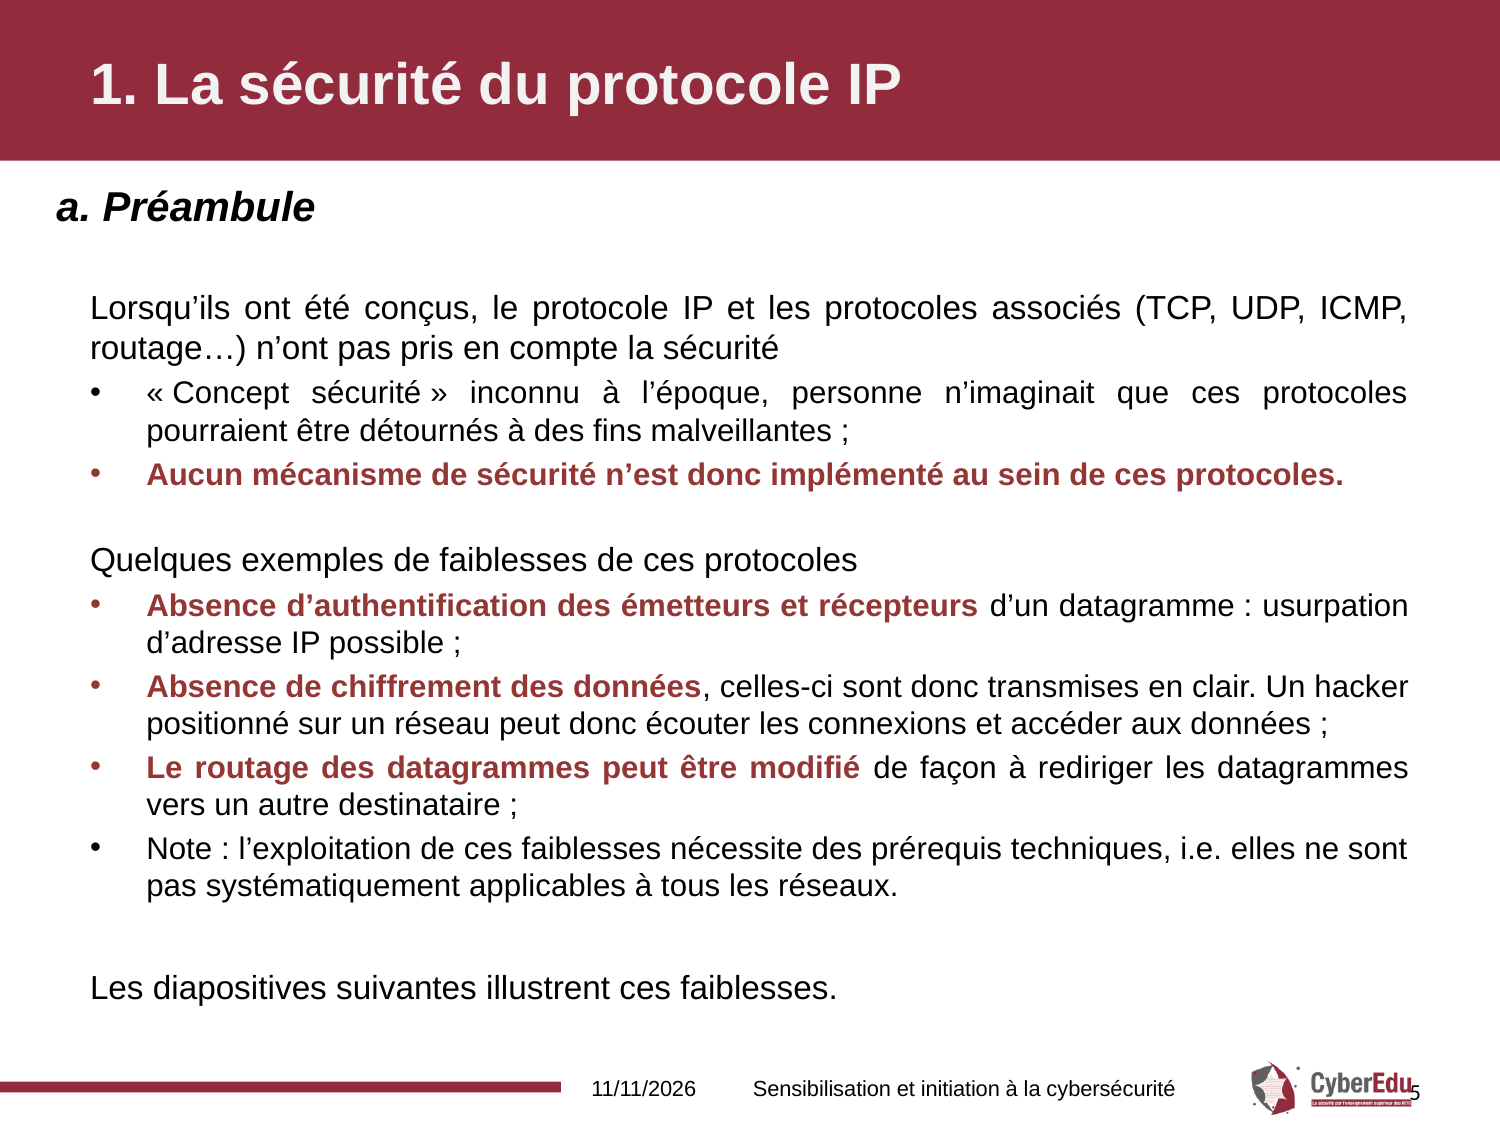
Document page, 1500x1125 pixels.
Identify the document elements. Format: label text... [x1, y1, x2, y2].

picture [1246, 1060, 1412, 1115]
title 1. La sécurité du protocole IP [75, 1, 1425, 161]
footer Sensibilisation et initiation à la cybersécurité [738, 1057, 1236, 1118]
list Lorsqu’ils ont été conçus, le protocole IP et les protocoles associés (TCP, UDP, ICMP, routage…) n’ont pas pris en compte la sécurité « Concept sécurité » inconnu à l’époque, personne n’imaginait que ces protocoles pourraient être détournés à des fins malveillantes ; Aucun mécanisme de sécurité n’est donc implémenté au sein de ces protocoles. Quelques exemples de faiblesses de ces protocoles Absence d’authentification des émetteurs et récepteurs d’un datagramme : usurpation d’adresse IP possible ; Absence de chiffrement des données, celles-ci sont donc transmises en clair. Un hacker positionné sur un réseau peut donc écouter les connexions et accéder aux données ; Le routage des datagrammes peut être modifié de façon à rediriger les datagrammes vers un autre destinataire ; Note : l’exploitation de ces faiblesses nécessite des prérequis techniques, i.e. elles ne sont pas systématiquement applicables à tous les réseaux. Les diapositives suivantes illustrent ces faiblesses. [75, 278, 1425, 1035]
text_box a. Préambule [41, 172, 1471, 268]
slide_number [561, 1057, 727, 1118]
